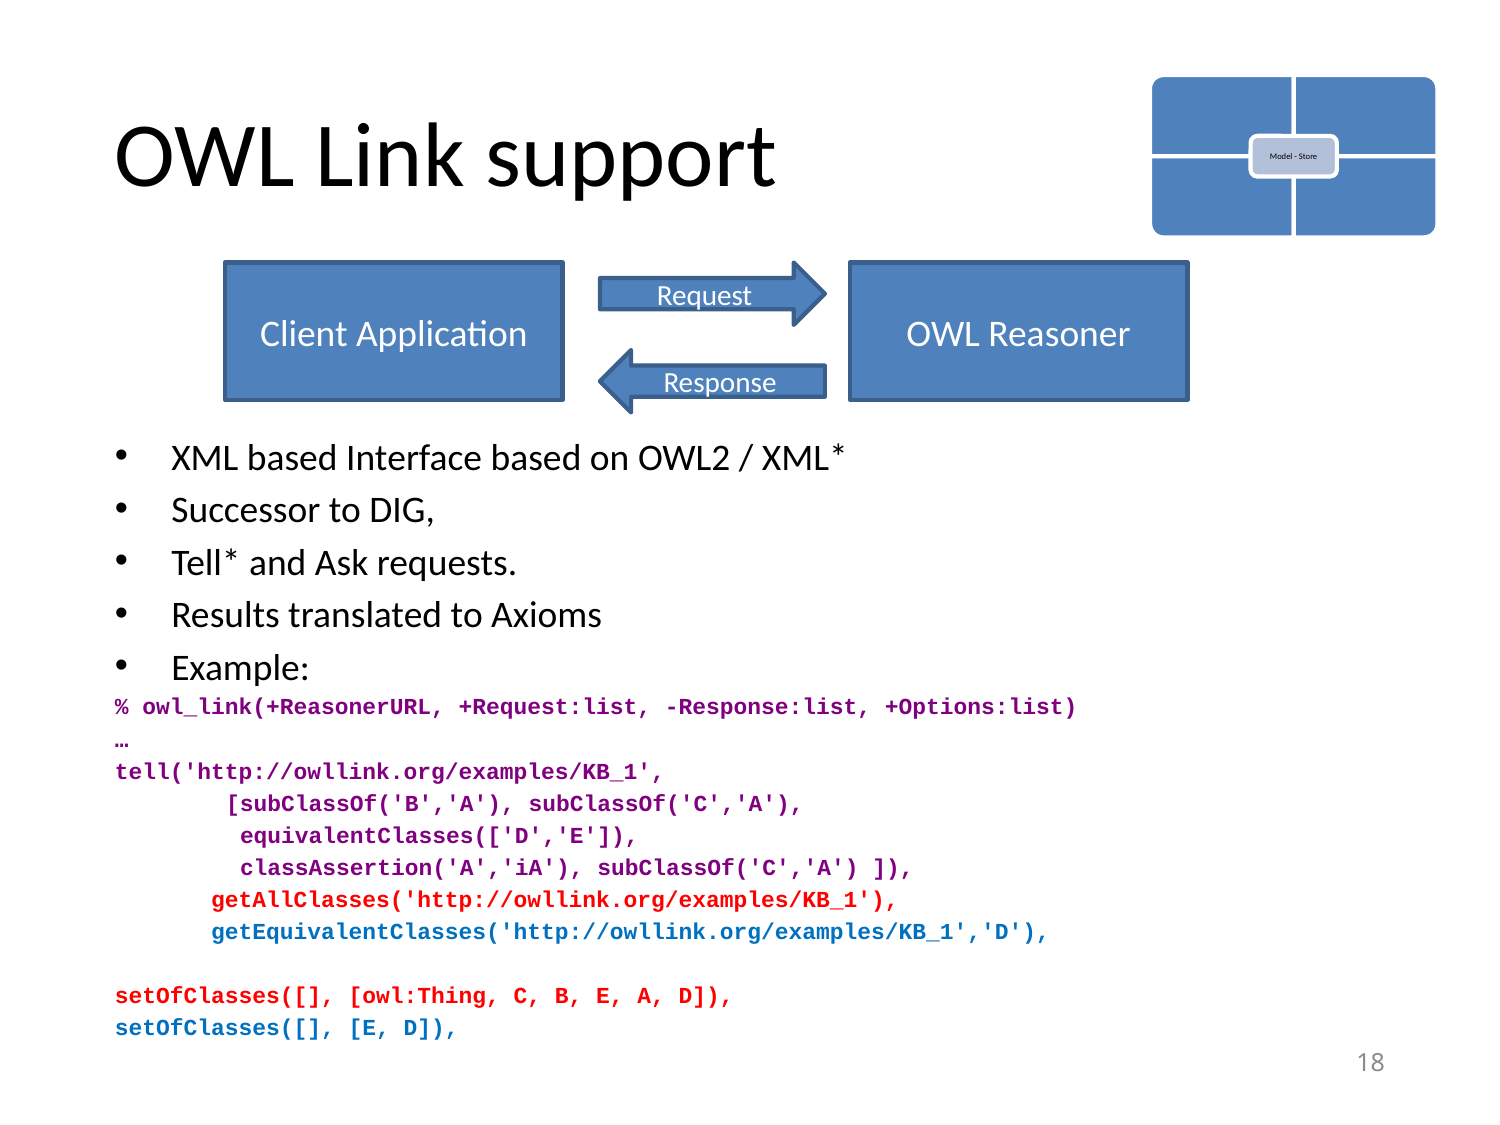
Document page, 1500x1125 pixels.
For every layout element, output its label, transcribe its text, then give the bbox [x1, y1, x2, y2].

title OWL Link support [99, 50, 1413, 250]
list XML based Interface based on OWL2 / XML* Successor to DIG, Tell* and Ask requests. Results translated to Axioms Example: % owl_link(+ReasonerURL, +Request:list, -Response:list, +Options:list) … tell('http://owllink.org/examples/KB_1', [subClassOf('B','A'), subClassOf('C','A'), equivalentClasses(['D','E']), classAssertion('A','iA'), subClassOf('C','A') ]), getAllClasses('http://owllink.org/examples/KB_1'), getEquivalentClasses('http://owllink.org/examples/KB_1','D'), setOfClasses([], [owl:Thing, C, B, E, A, D]), setOfClasses([], [E, D]), [99, 425, 1393, 1050]
text_box Response [597, 348, 827, 415]
text_box OWL Reasoner [848, 260, 1190, 402]
text_box Client Application [223, 260, 565, 402]
slide_number 18 [1074, 1024, 1400, 1103]
text_box Request [597, 260, 828, 327]
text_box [1149, 74, 1438, 238]
